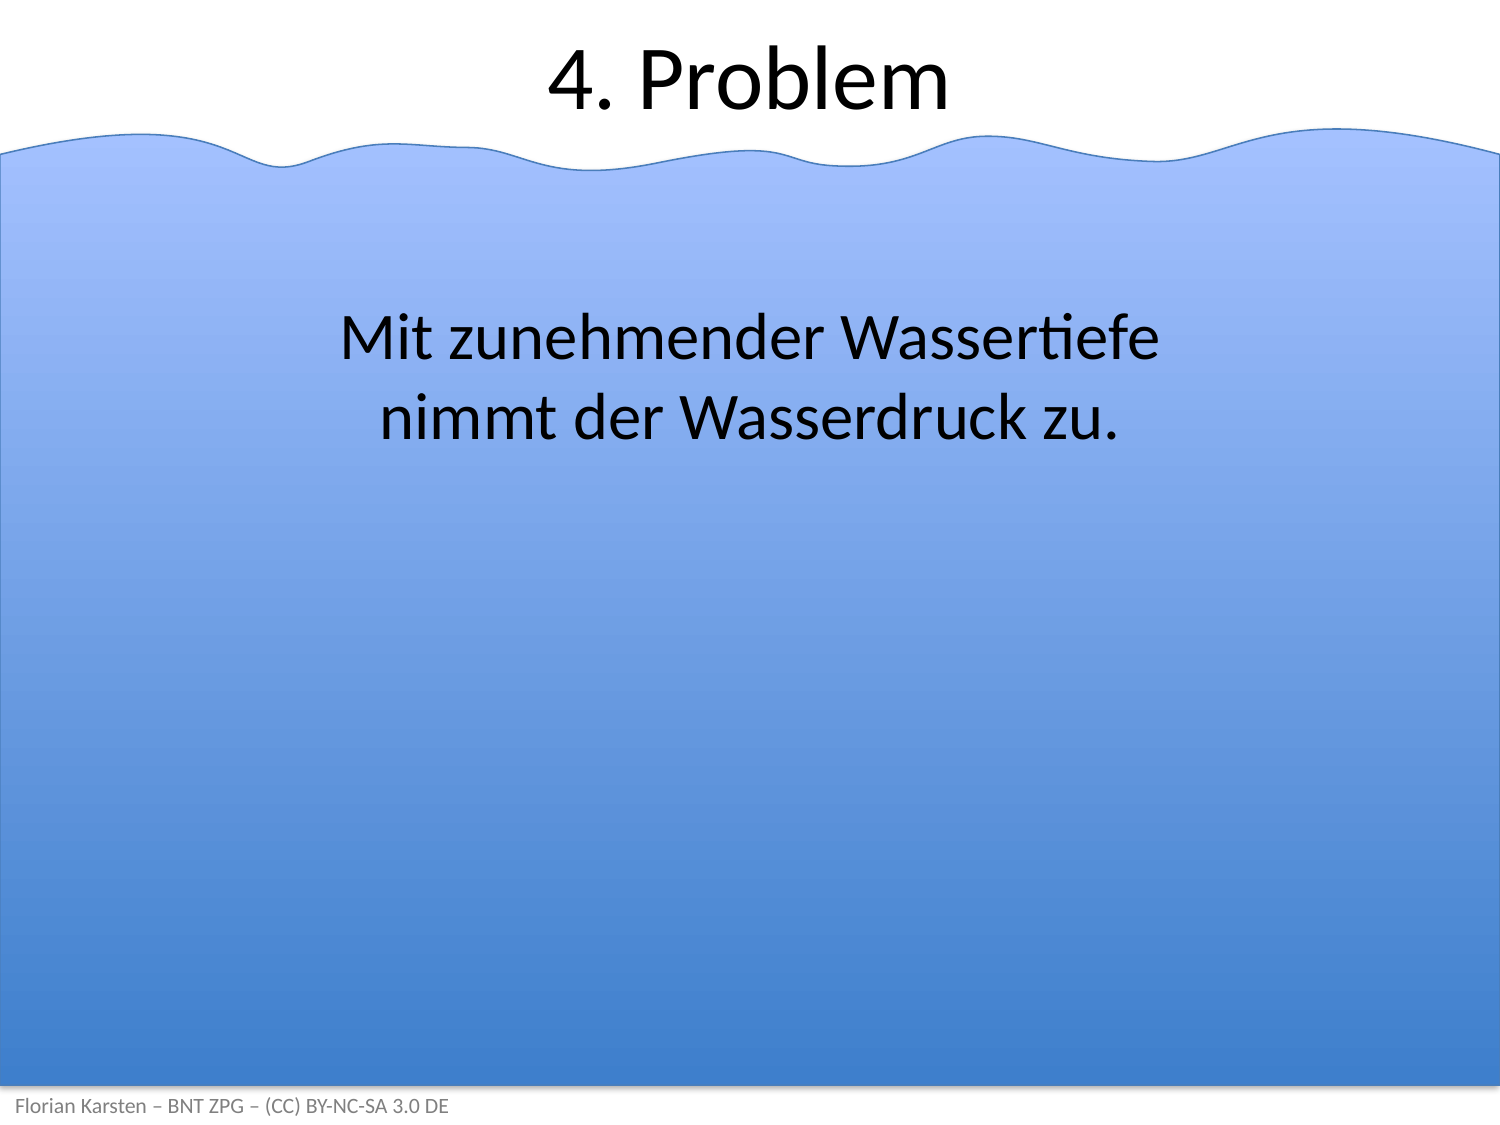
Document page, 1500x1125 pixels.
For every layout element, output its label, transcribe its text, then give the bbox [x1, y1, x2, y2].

title 4. Problem [0, 0, 1500, 146]
footer Florian Karsten – BNT ZPG – (CC) BY-NC-SA 3.0 DE [0, 1085, 1192, 1125]
list Mit zunehmender Wassertiefe nimmt der Wasserdruck zu. [0, 205, 1500, 1086]
